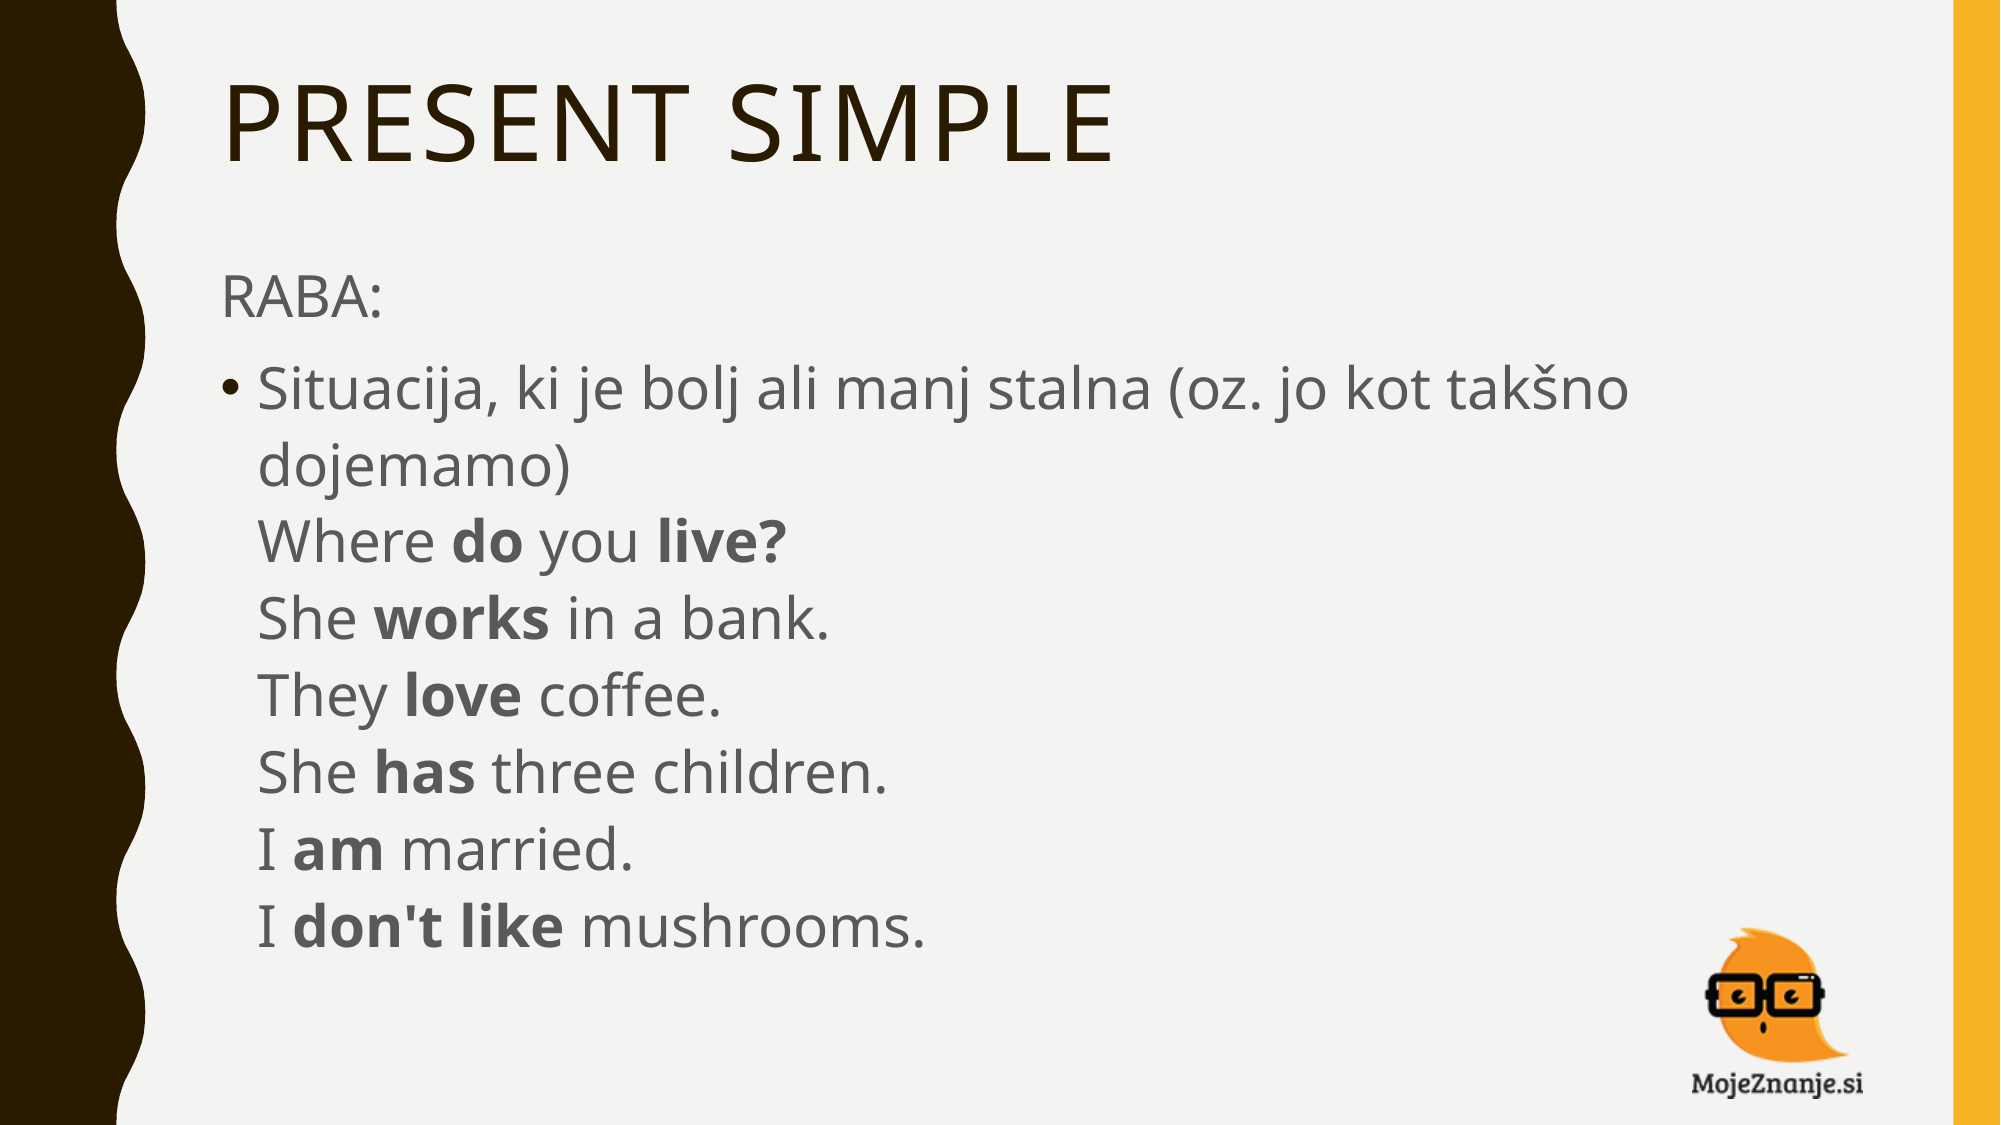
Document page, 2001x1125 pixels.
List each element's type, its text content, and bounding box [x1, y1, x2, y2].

title PRESENT SIMPLE [205, 62, 1875, 245]
picture [1692, 983, 1863, 1099]
list RABA: Situacija, ki je bolj ali manj stalna (oz. jo kot takšno dojemamo) Where do you live? She works in a bank. They love coffee. She has three children. I am married. I don't like mushrooms. [205, 245, 1875, 983]
